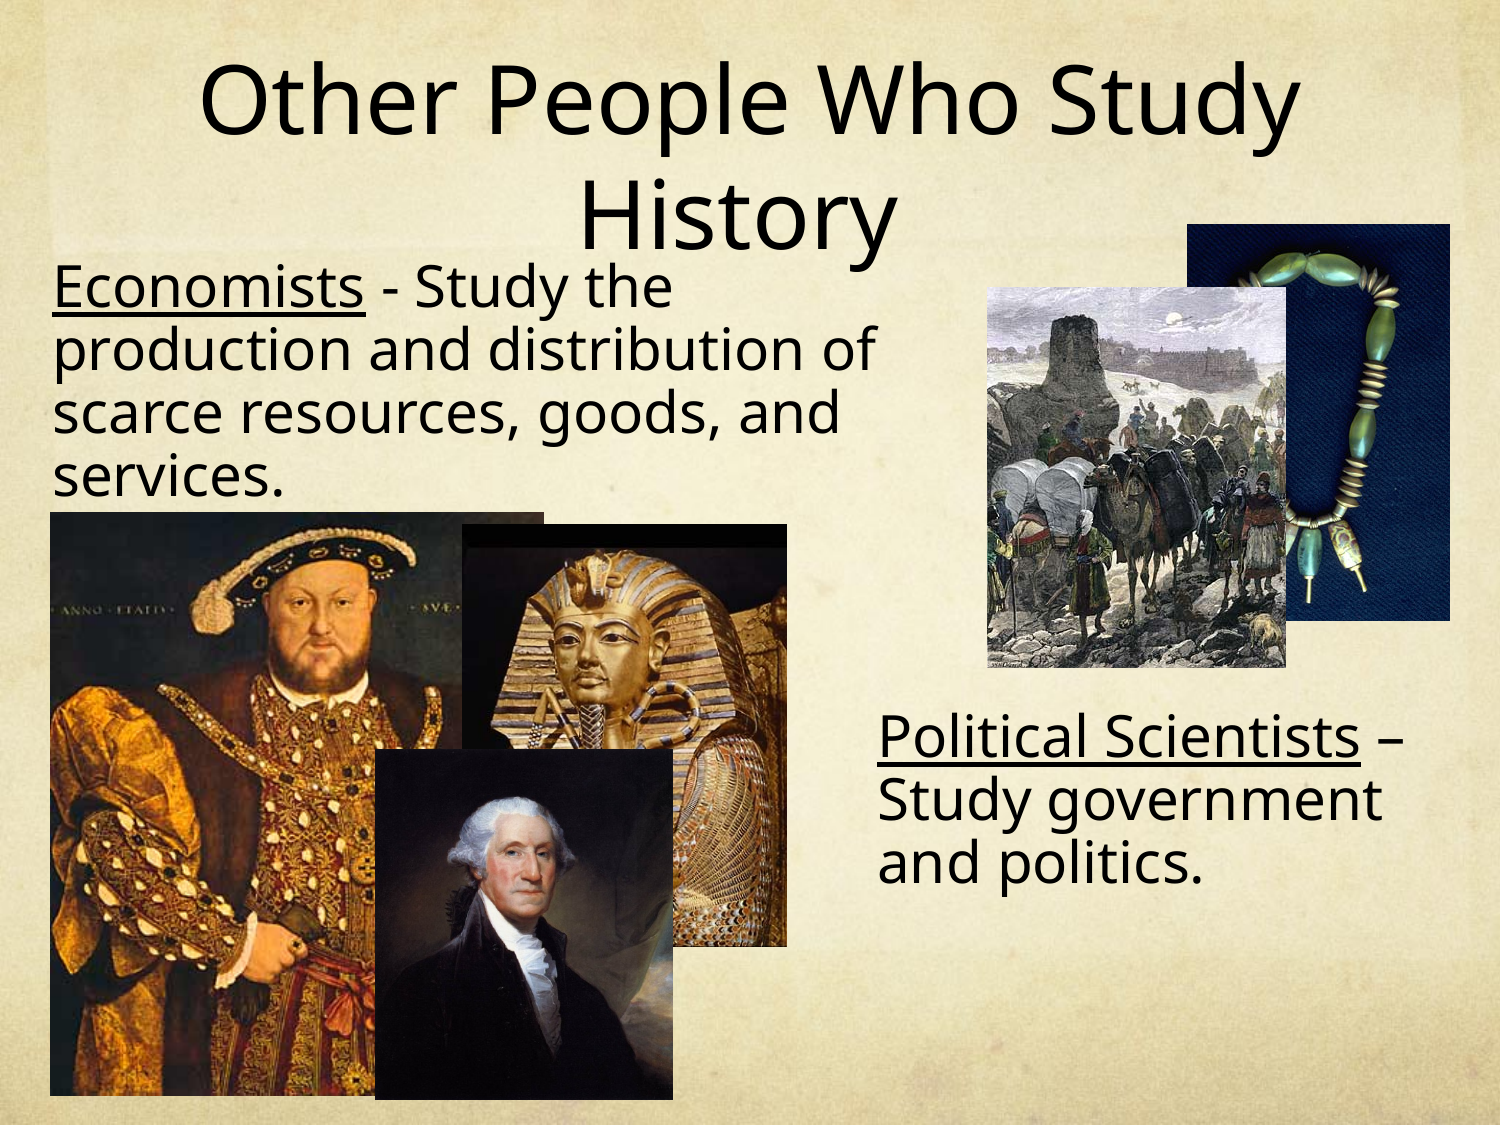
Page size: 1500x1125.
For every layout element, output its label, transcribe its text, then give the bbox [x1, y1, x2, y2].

text_box Economists - Study the production and distribution of scarce resources, goods, and services. [37, 249, 988, 517]
text_box Political Scientists – Study government and politics. [862, 699, 1450, 904]
title Other People Who Study History [150, 82, 1350, 225]
picture [0, 0, 1500, 1125]
